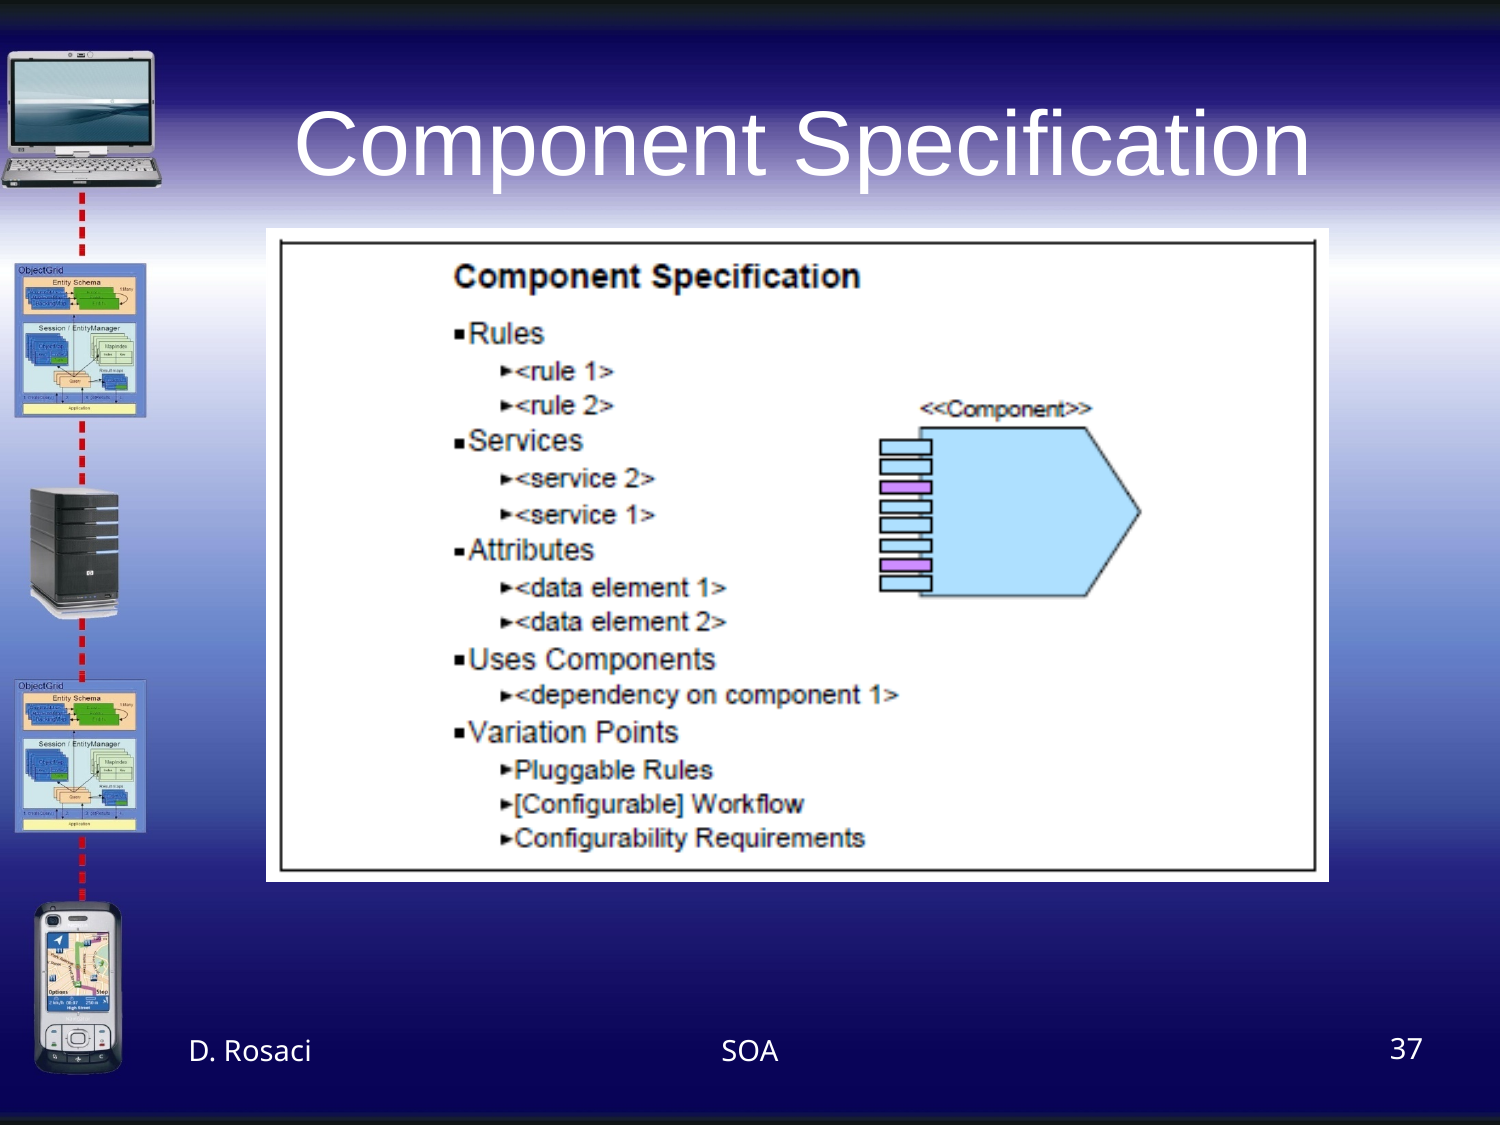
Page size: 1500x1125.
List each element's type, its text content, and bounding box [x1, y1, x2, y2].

footer SOA [512, 1024, 988, 1103]
title Component Specification [182, 44, 1426, 233]
slide_number D. Rosaci [74, 1024, 426, 1103]
picture [0, 0, 1500, 1125]
